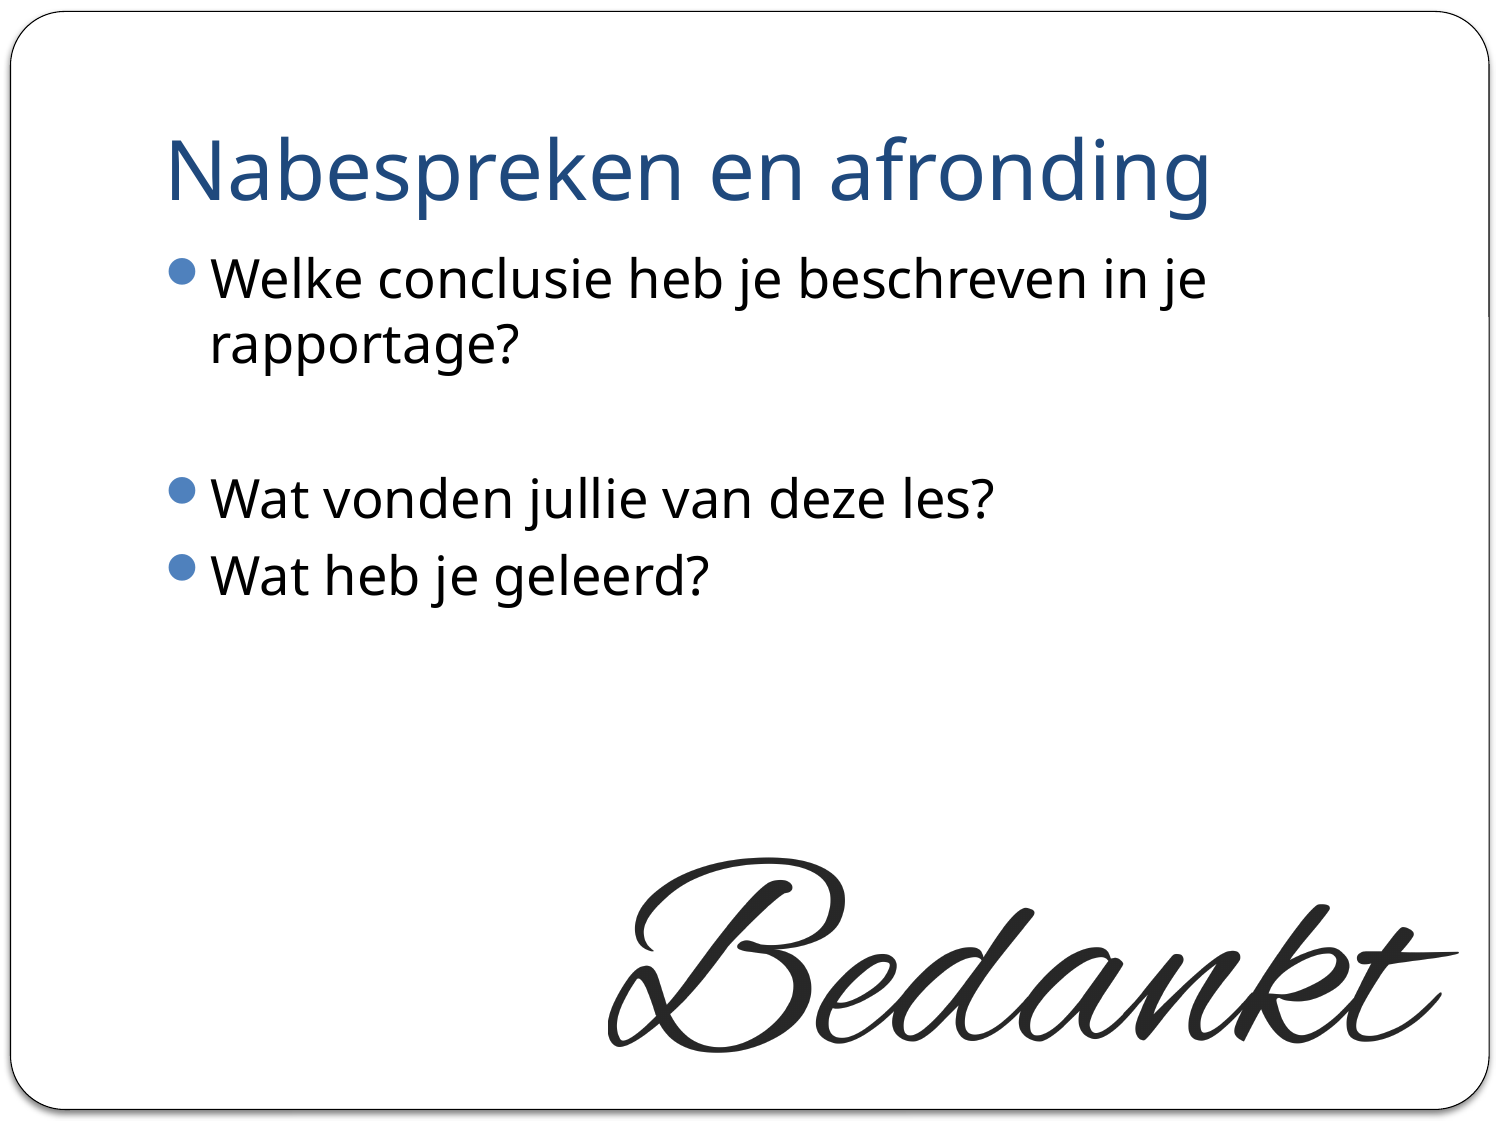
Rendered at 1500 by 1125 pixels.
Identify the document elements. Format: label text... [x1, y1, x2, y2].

list Welke conclusie heb je beschreven in je rapportage? Wat vonden jullie van deze les? Wat heb je geleerd? [150, 237, 1425, 988]
title Nabespreken en afronding [150, 45, 1425, 233]
picture [608, 857, 1460, 1054]
